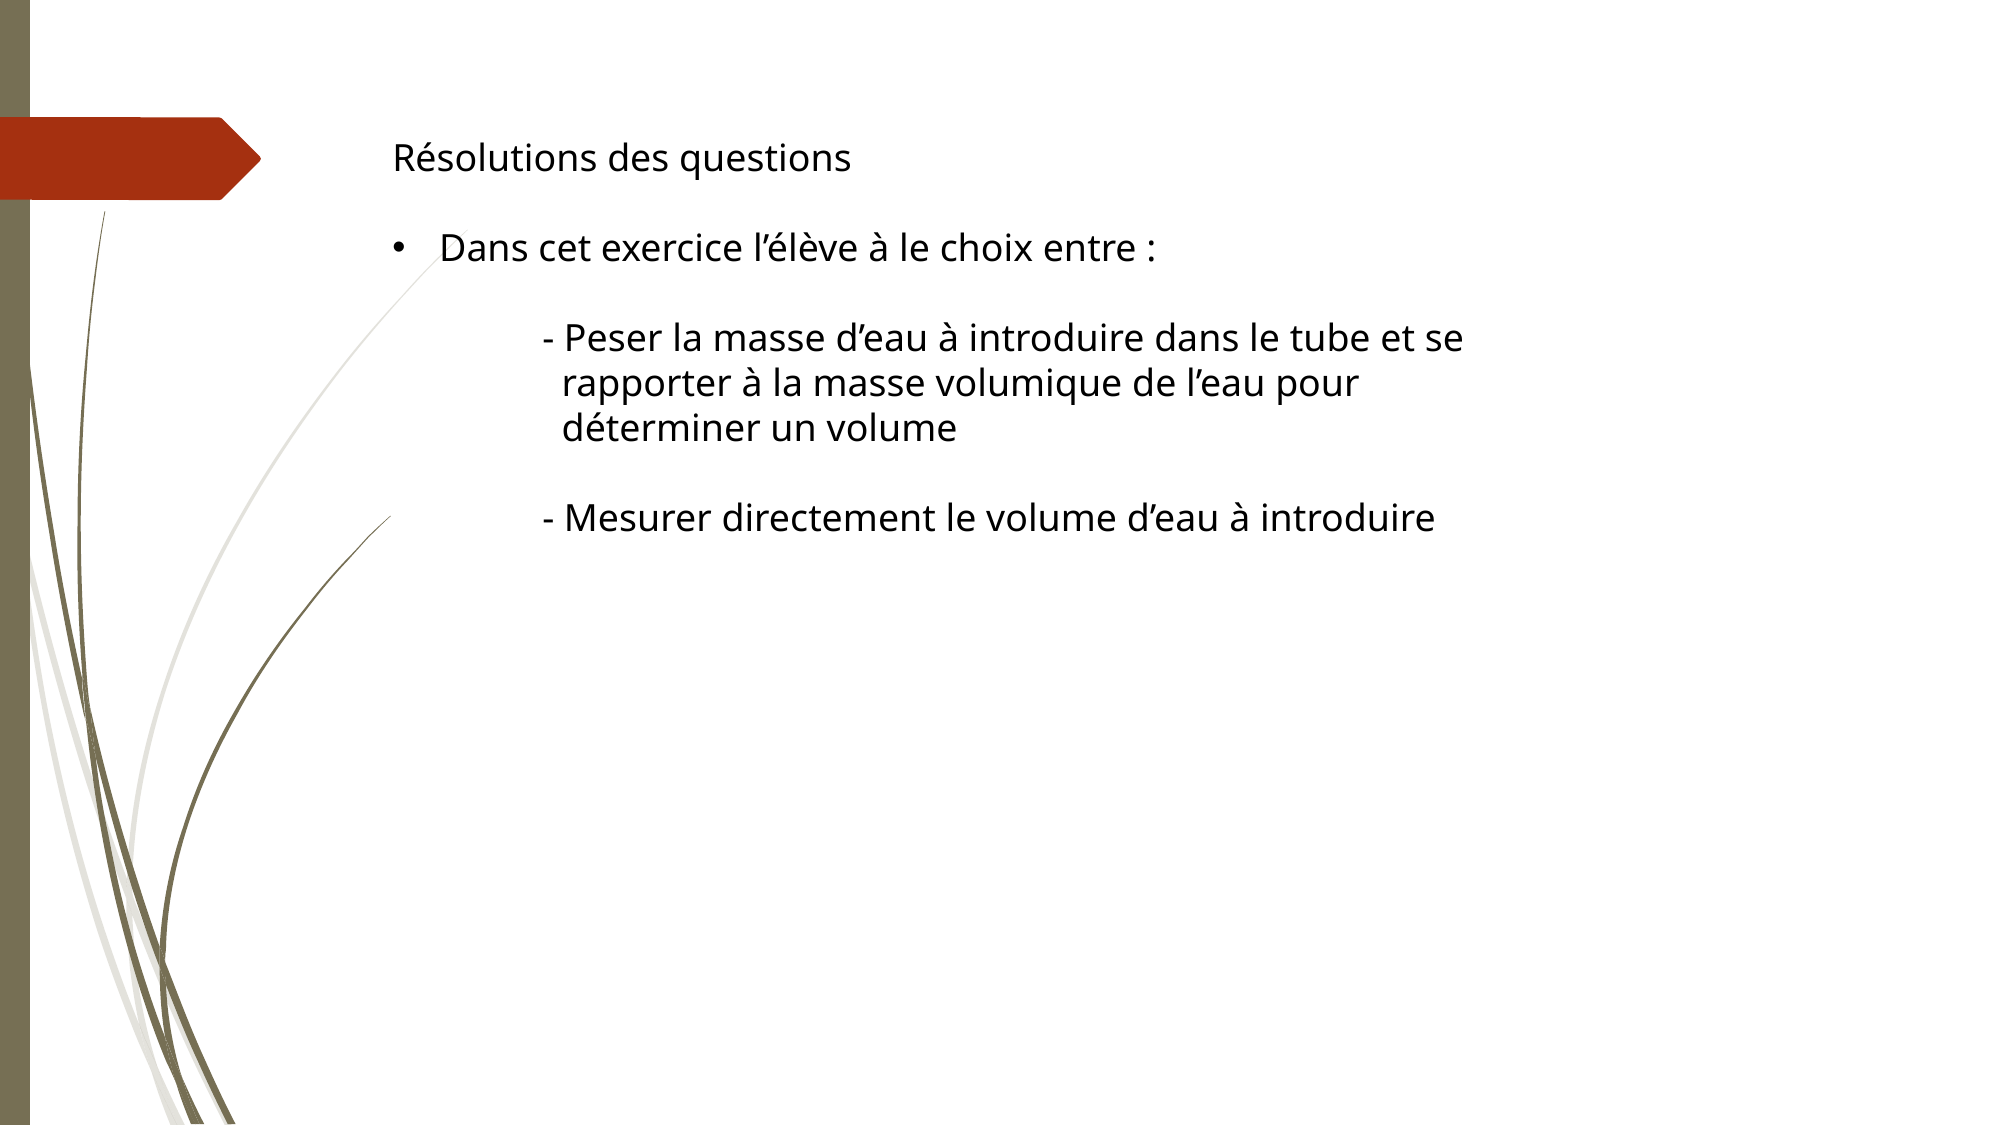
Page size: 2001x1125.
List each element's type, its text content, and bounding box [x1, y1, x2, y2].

text_box Résolutions des questions Dans cet exercice l’élève à le choix entre : - Peser la masse d’eau à introduire dans le tube et se rapporter à la masse volumique de l’eau pour déterminer un volume - Mesurer directement le volume d’eau à introduire [377, 126, 1529, 772]
